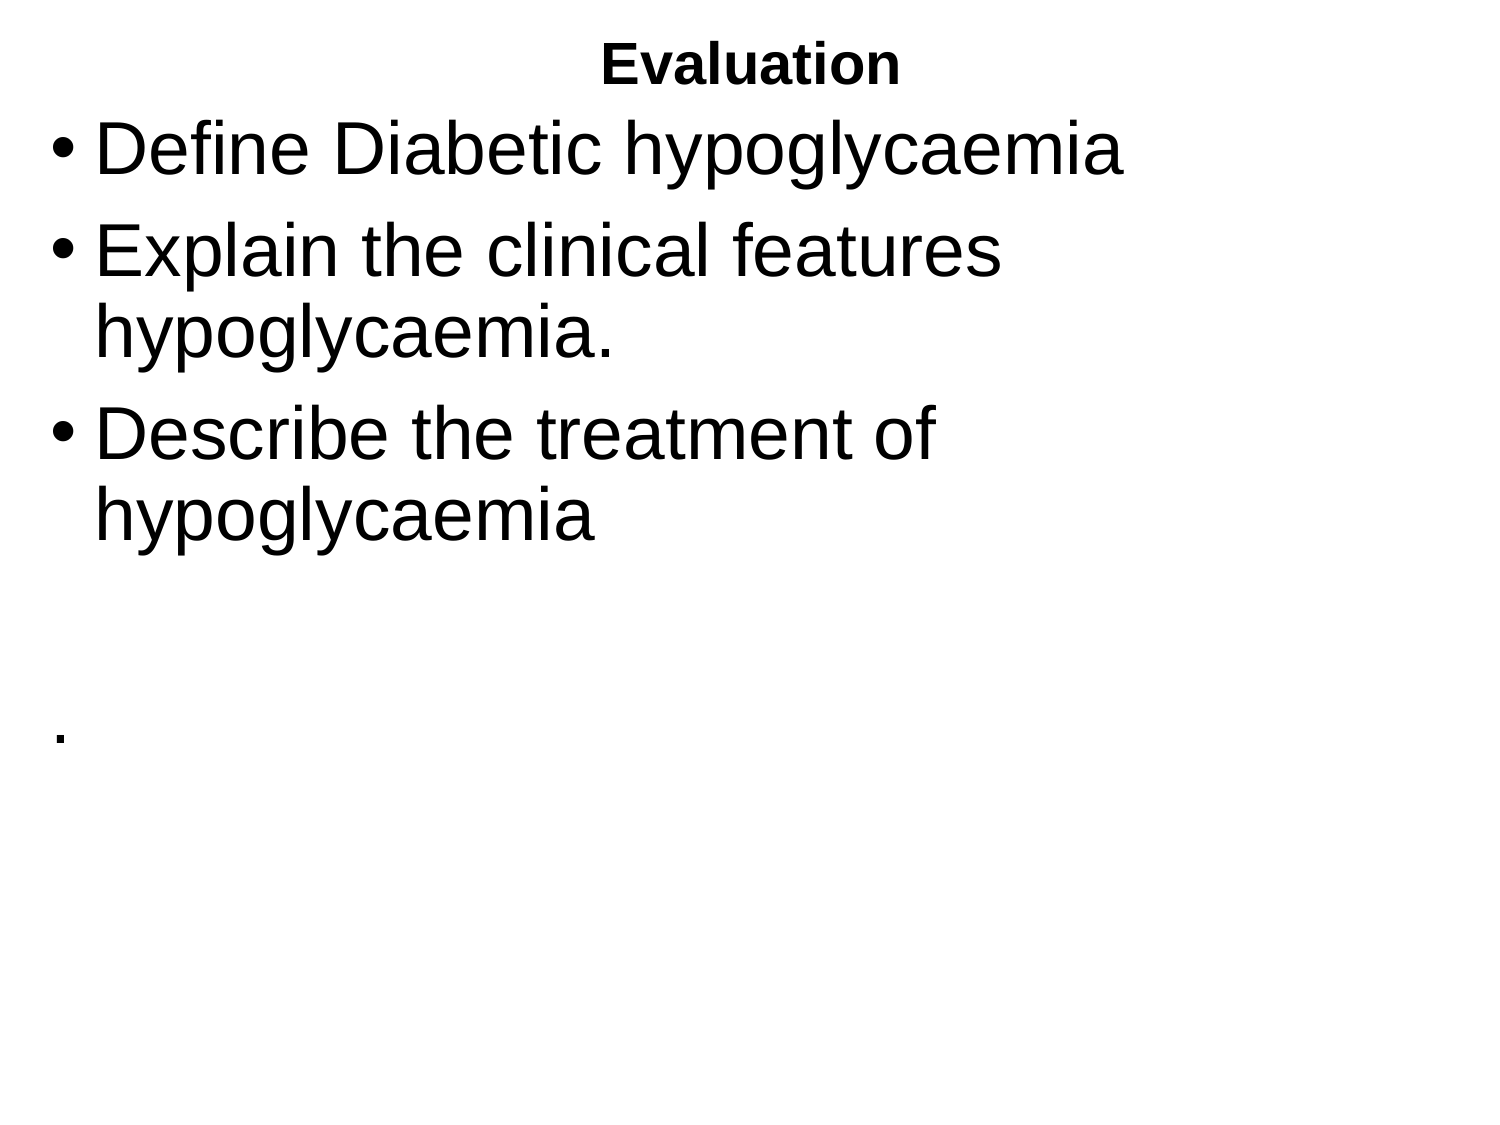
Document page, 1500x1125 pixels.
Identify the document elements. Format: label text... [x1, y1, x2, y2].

title Evaluation [25, 25, 1478, 106]
list Define Diabetic hypoglycaemia Explain the clinical features hypoglycaemia. Describe the treatment of hypoglycaemia . [35, 102, 1468, 1068]
